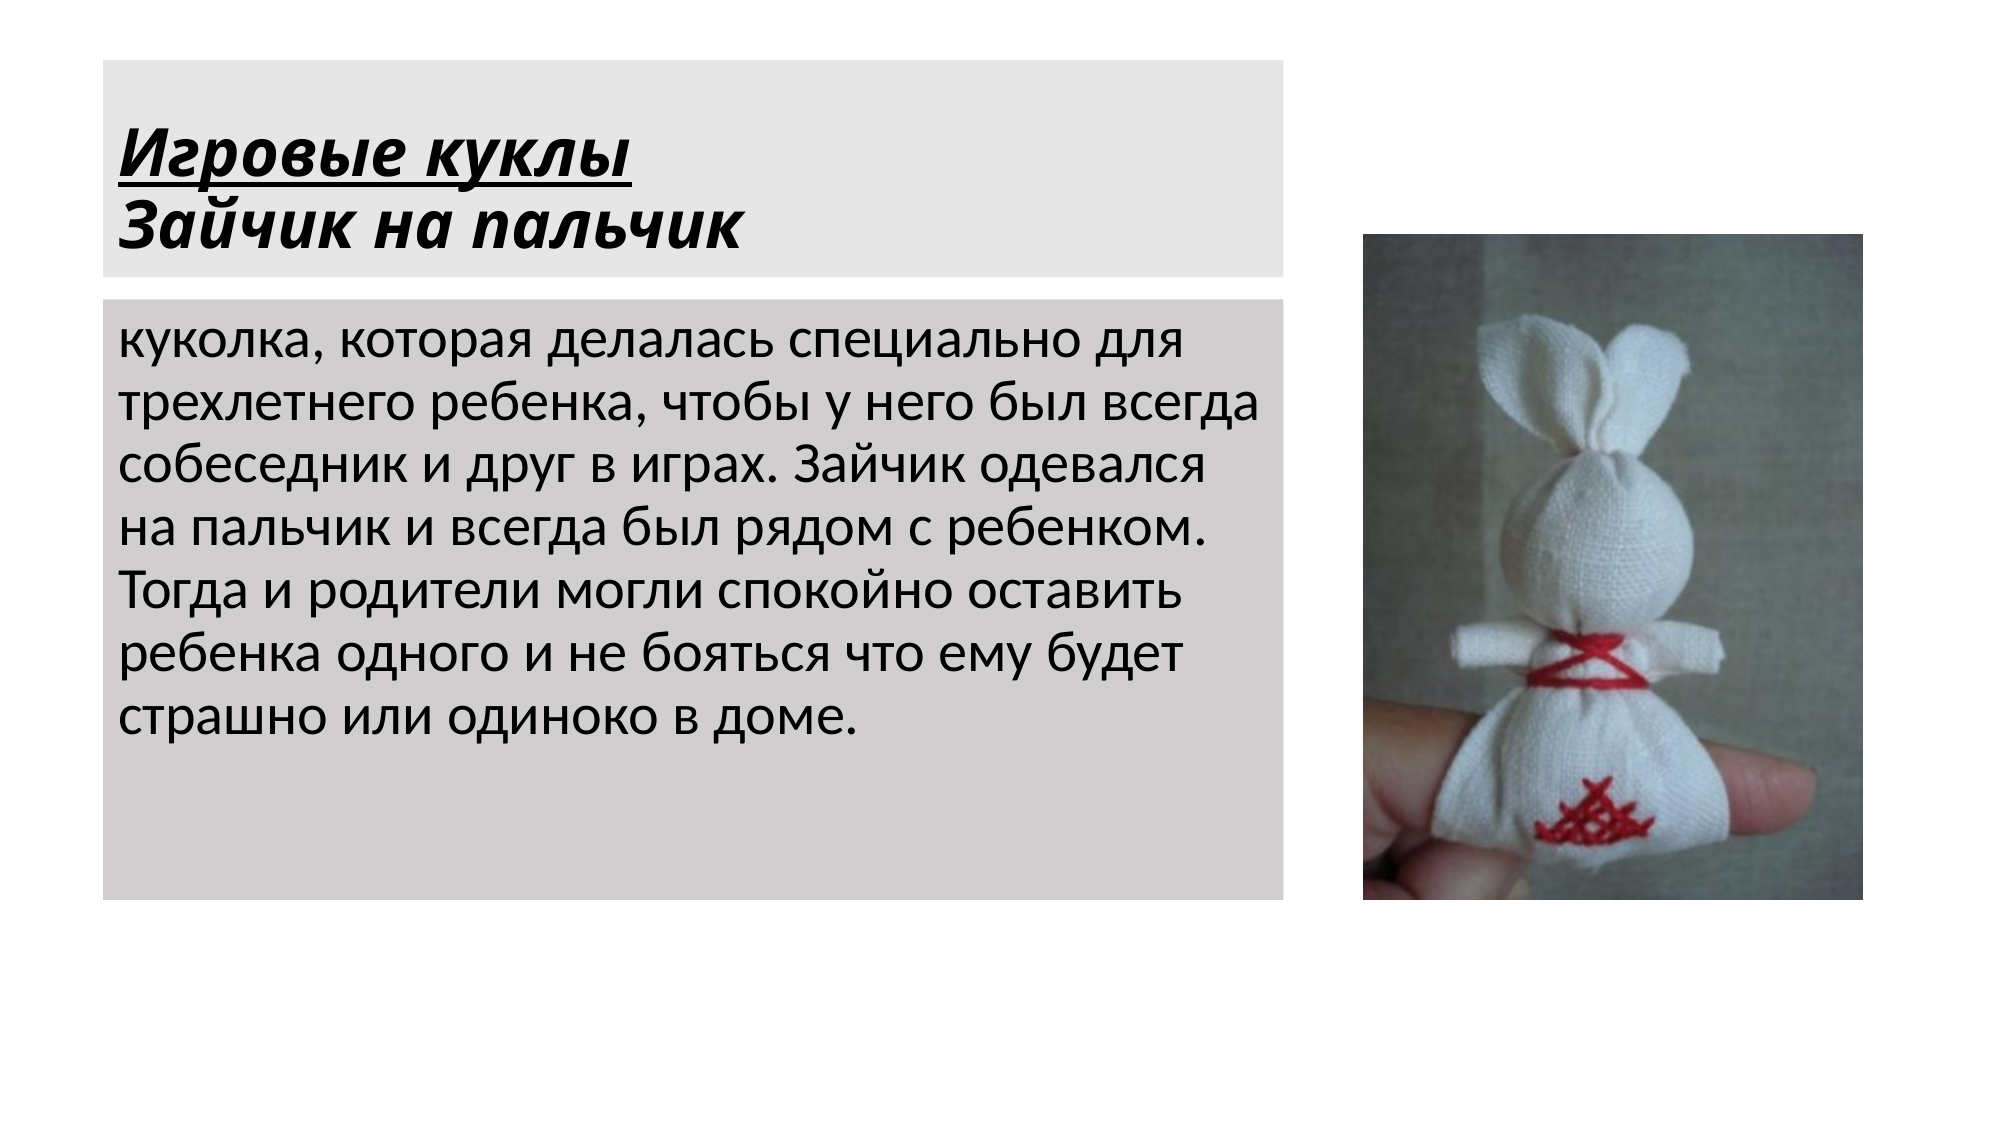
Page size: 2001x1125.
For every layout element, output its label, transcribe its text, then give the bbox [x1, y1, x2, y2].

picture [1363, 234, 1863, 900]
title Игровые куклы Зайчик на пальчик [103, 59, 1284, 278]
list куколка, которая делалась специально для трехлетнего ребенка, чтобы у него был всегда собеседник и друг в играх. Зайчик одевался на пальчик и всегда был рядом с ребенком. Тогда и родители могли спокойно оставить ребенка одного и не бояться что ему будет страшно или одиноко в доме. [103, 299, 1284, 900]
